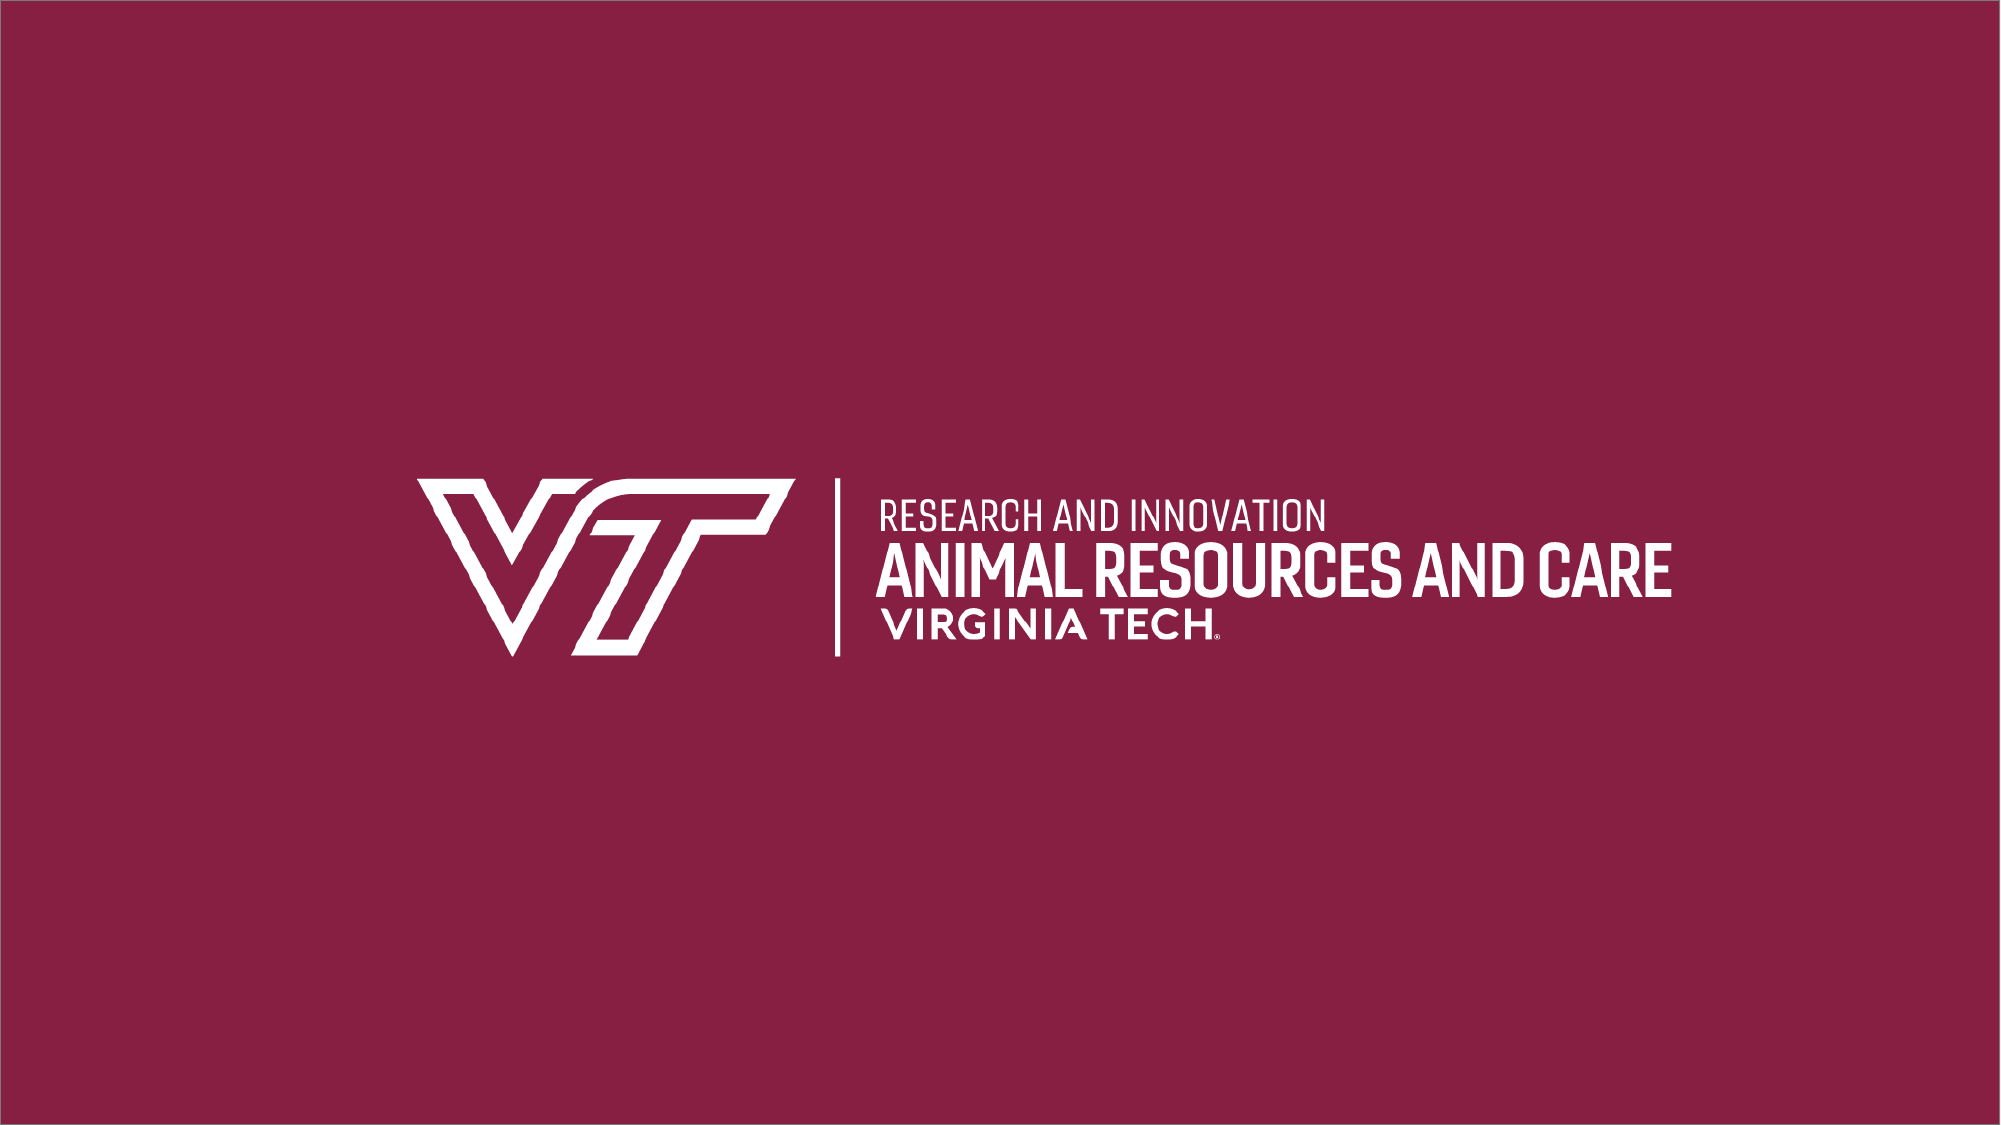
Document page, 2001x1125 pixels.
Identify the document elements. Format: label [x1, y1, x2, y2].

picture [416, 450, 1672, 707]
